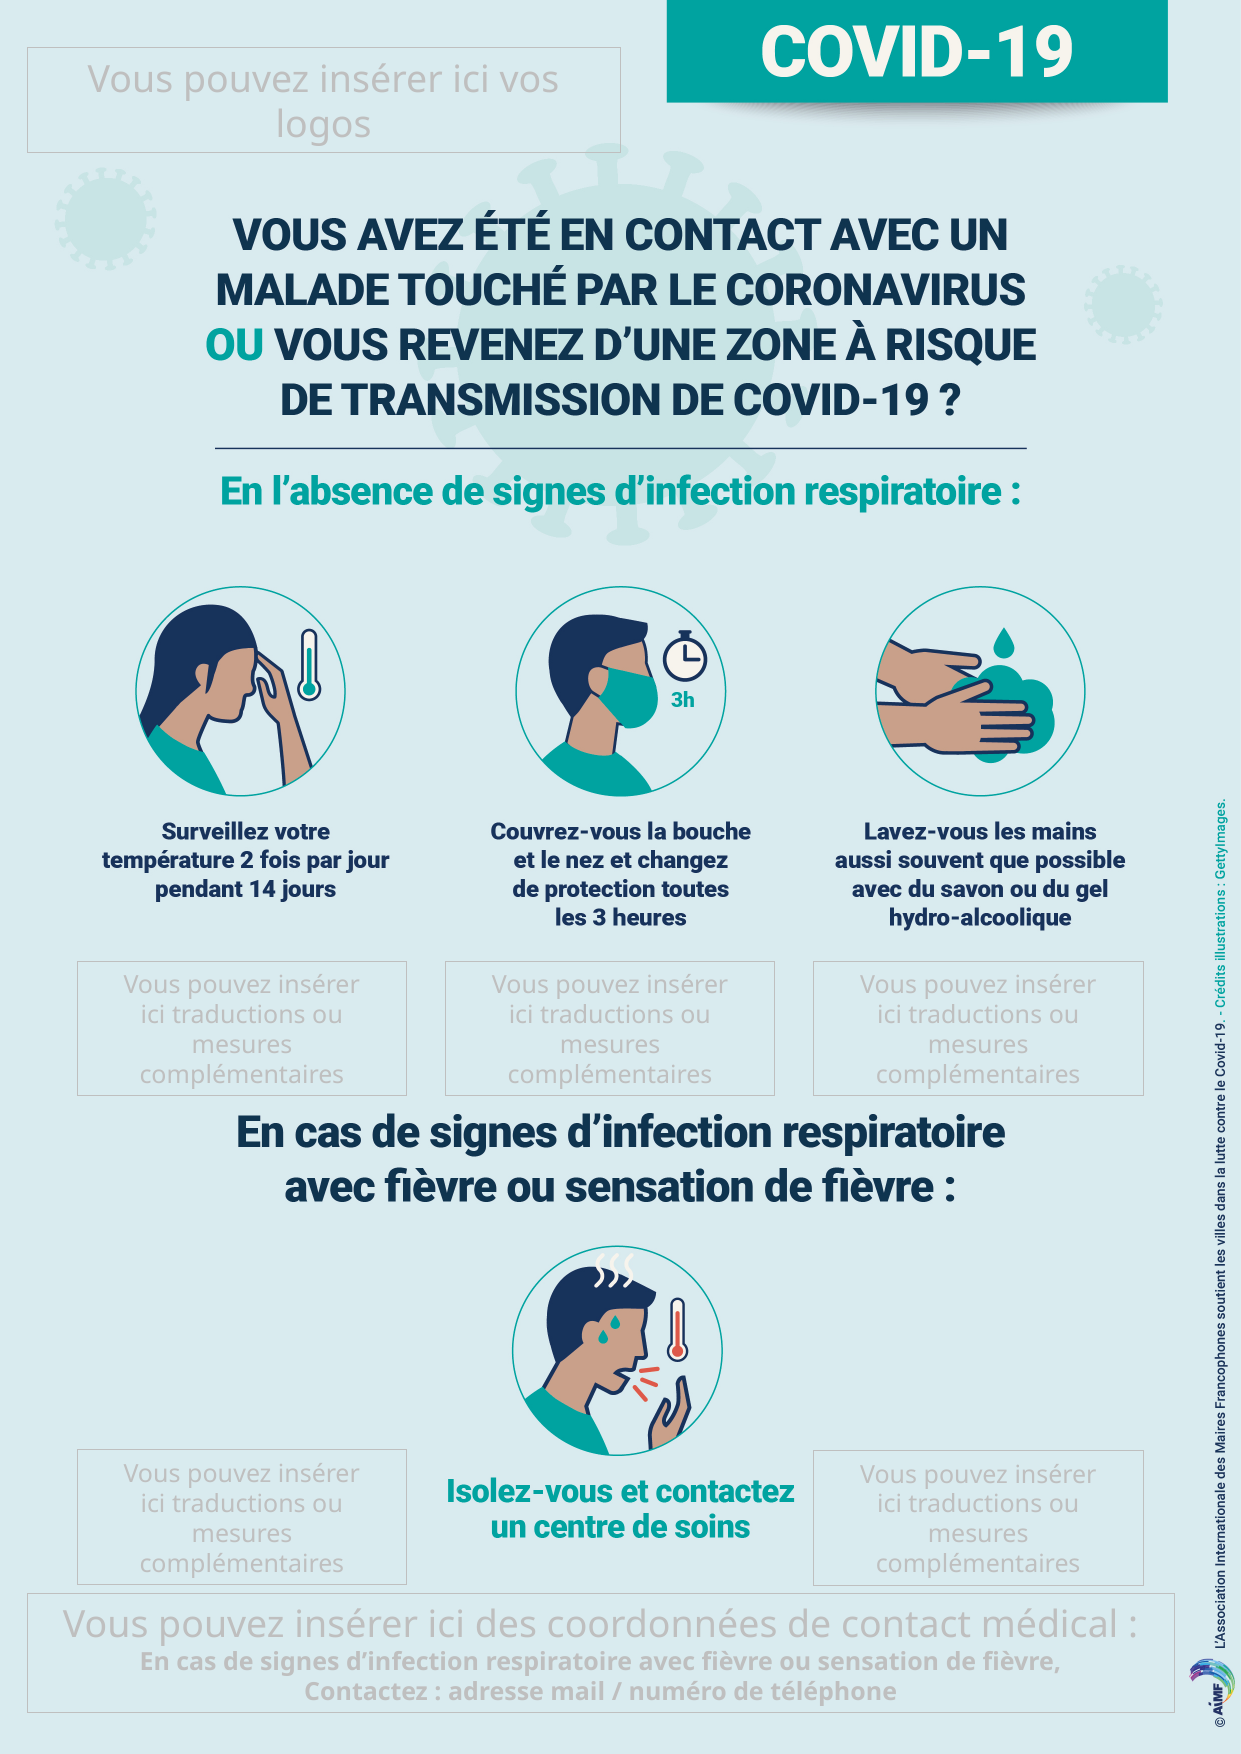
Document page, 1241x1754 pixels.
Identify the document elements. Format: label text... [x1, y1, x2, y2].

text_box Vous pouvez insérer ici traductions ou mesures complémentaires [813, 1450, 1144, 1586]
text_box Vous pouvez insérer ici traductions ou mesures complémentaires [445, 961, 775, 1096]
text_box Vous pouvez insérer ici traductions ou mesures complémentaires [77, 1449, 407, 1585]
text_box Vous pouvez insérer ici des coordonnées de contact médical : En cas de signes d’infection respiratoire avec fièvre ou sensation de fièvre, Contactez : adresse mail / numéro de téléphone [27, 1593, 1175, 1713]
picture [0, 0, 1241, 1754]
text_box Vous pouvez insérer ici vos logos [27, 47, 621, 153]
text_box Vous pouvez insérer ici traductions ou mesures complémentaires [77, 961, 407, 1096]
text_box Vous pouvez insérer ici traductions ou mesures complémentaires [813, 961, 1144, 1096]
